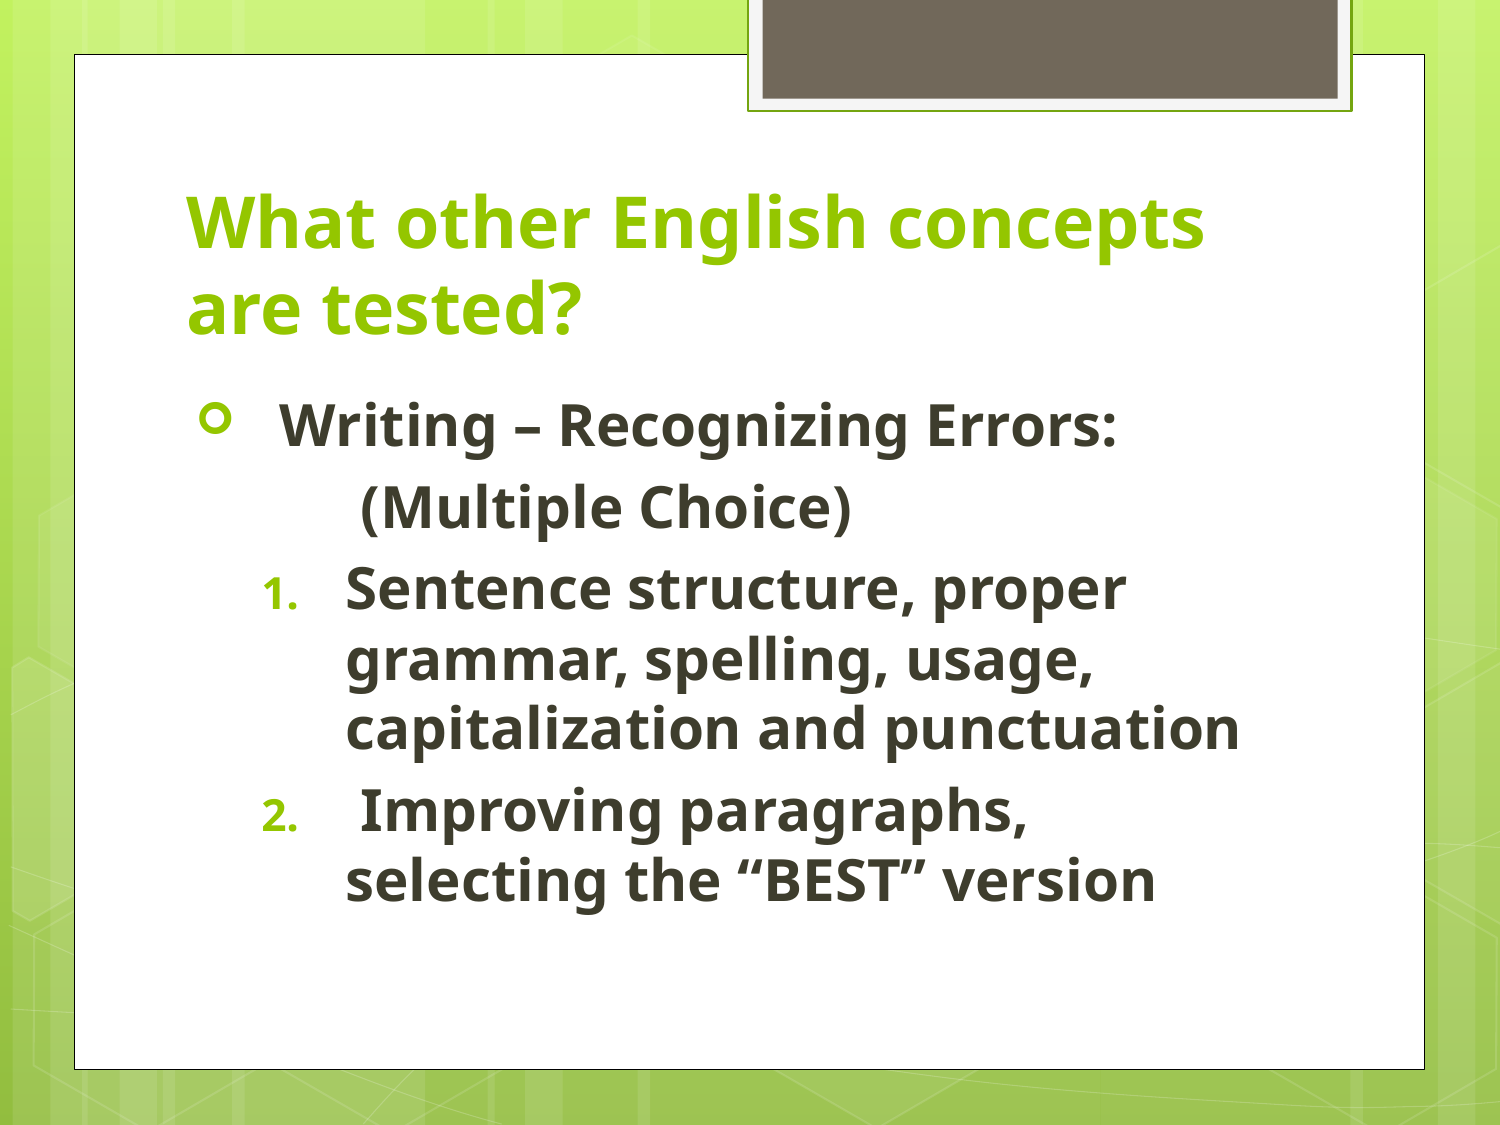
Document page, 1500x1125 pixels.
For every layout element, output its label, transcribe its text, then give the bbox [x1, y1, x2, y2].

list Writing – Recognizing Errors: (Multiple Choice) Sentence structure, proper grammar, spelling, usage, capitalization and punctuation Improving paragraphs, selecting the “BEST” version [171, 381, 1283, 957]
title What other English concepts are tested? [171, 168, 1324, 357]
